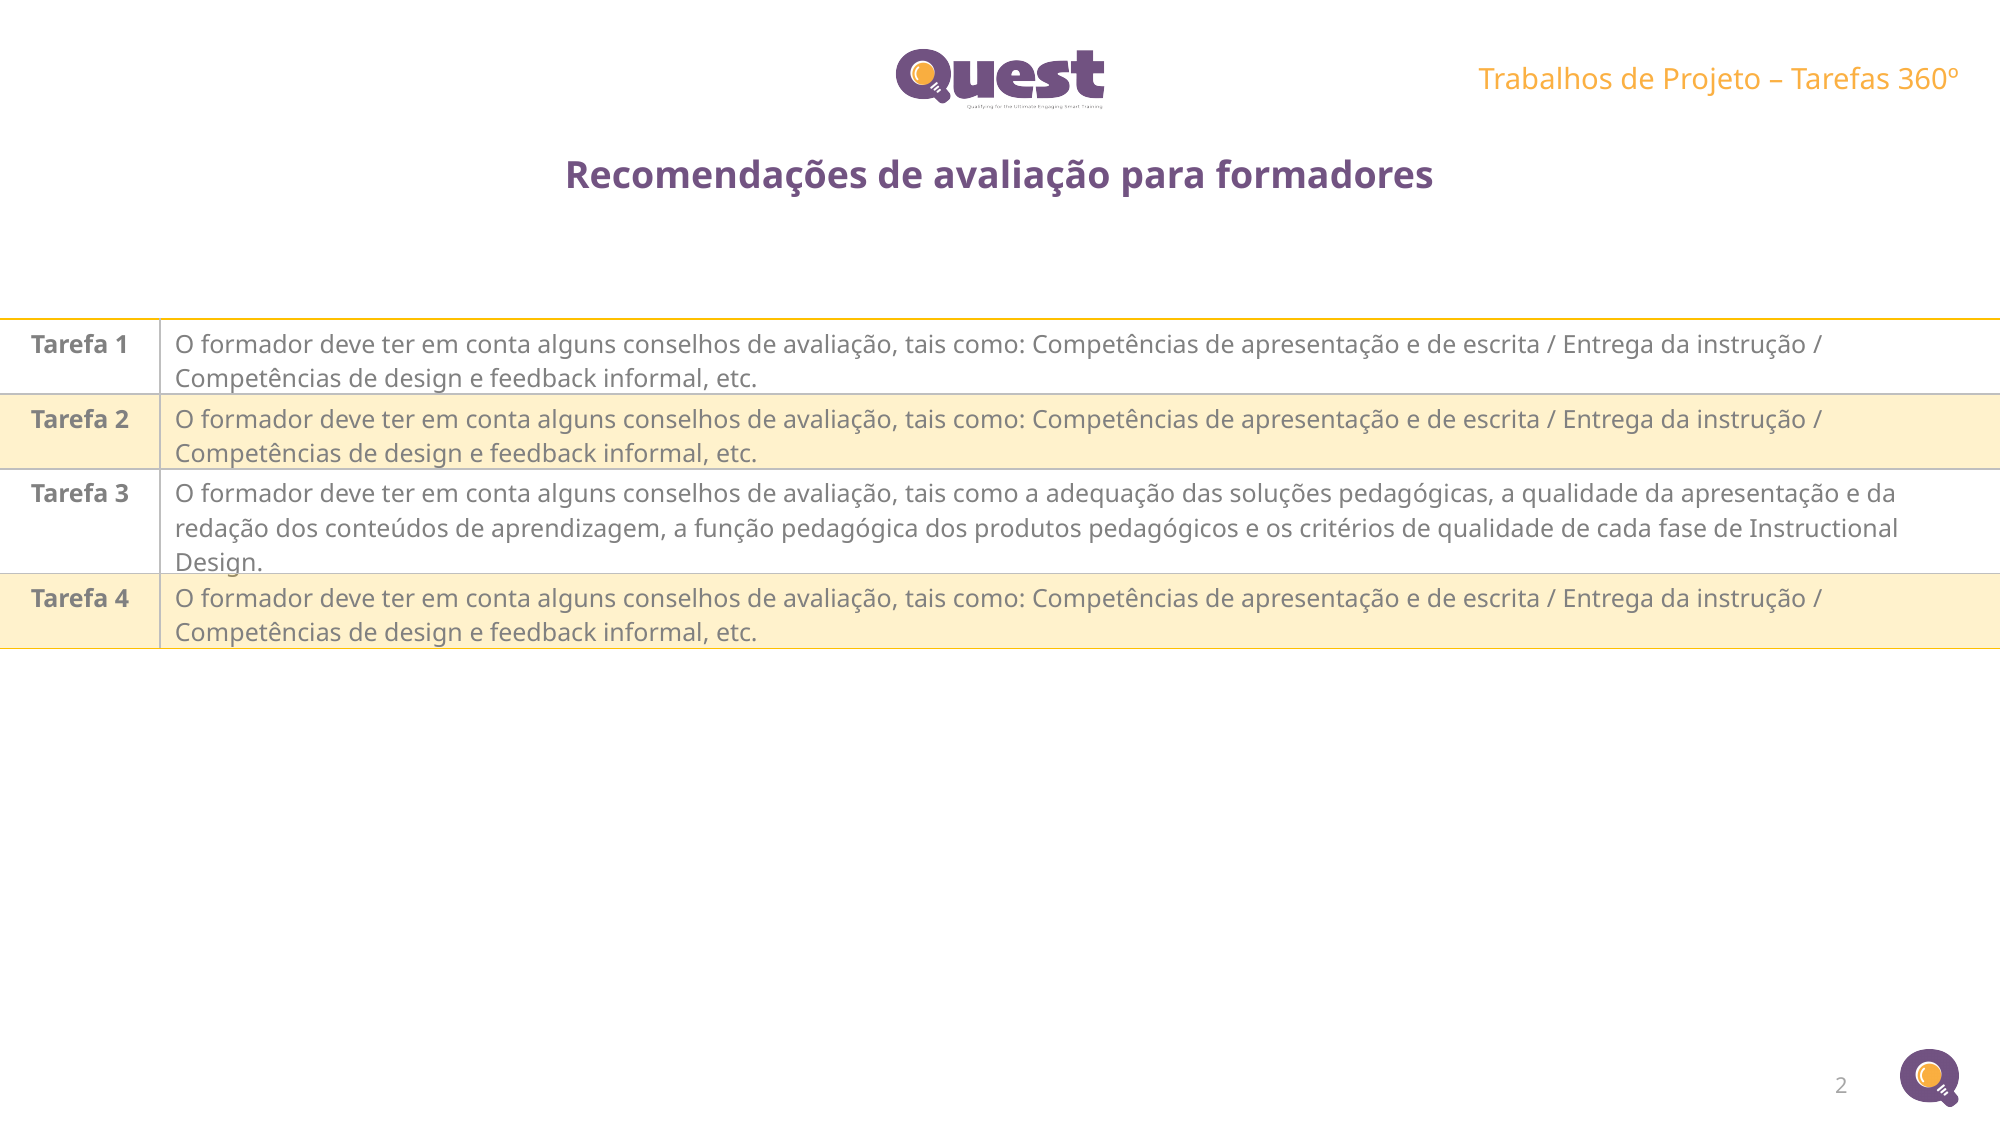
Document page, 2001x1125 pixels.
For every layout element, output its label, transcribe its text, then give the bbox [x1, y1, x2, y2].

table_cell O formador deve ter em conta alguns conselhos de avaliação, tais como a adequação das soluções pedagógicas, a qualidade da apresentação e da redação dos conteúdos de aprendizagem, a função pedagógica dos produtos pedagógicos e os critérios de qualidade de cada fase de Instructional Design. [161, 470, 2000, 573]
table_cell O formador deve ter em conta alguns conselhos de avaliação, tais como: Competências de apresentação e de escrita / Entrega da instrução / Competências de design e feedback informal, etc. [161, 574, 2000, 648]
table_header Tarefa 1 [0, 320, 159, 393]
text_box Trabalhos de Projeto – Tarefas 360º [1119, 52, 1974, 103]
picture [879, 32, 1121, 126]
table_cell O formador deve ter em conta alguns conselhos de avaliação, tais como: Competências de apresentação e de escrita / Entrega da instrução / Competências de design e feedback informal, etc. [161, 395, 2000, 468]
table_cell Tarefa 2 [0, 395, 159, 468]
table_cell Tarefa 4 [0, 574, 159, 648]
picture [1882, 1031, 1977, 1125]
table_cell Tarefa 3 [0, 470, 159, 573]
slide_number 2 [1412, 1069, 1863, 1103]
text_box Recomendações de avaliação para formadores [84, 143, 1916, 203]
table_header O formador deve ter em conta alguns conselhos de avaliação, tais como: Competências de apresentação e de escrita / Entrega da instrução / Competências de design e feedback informal, etc. [161, 320, 2000, 393]
